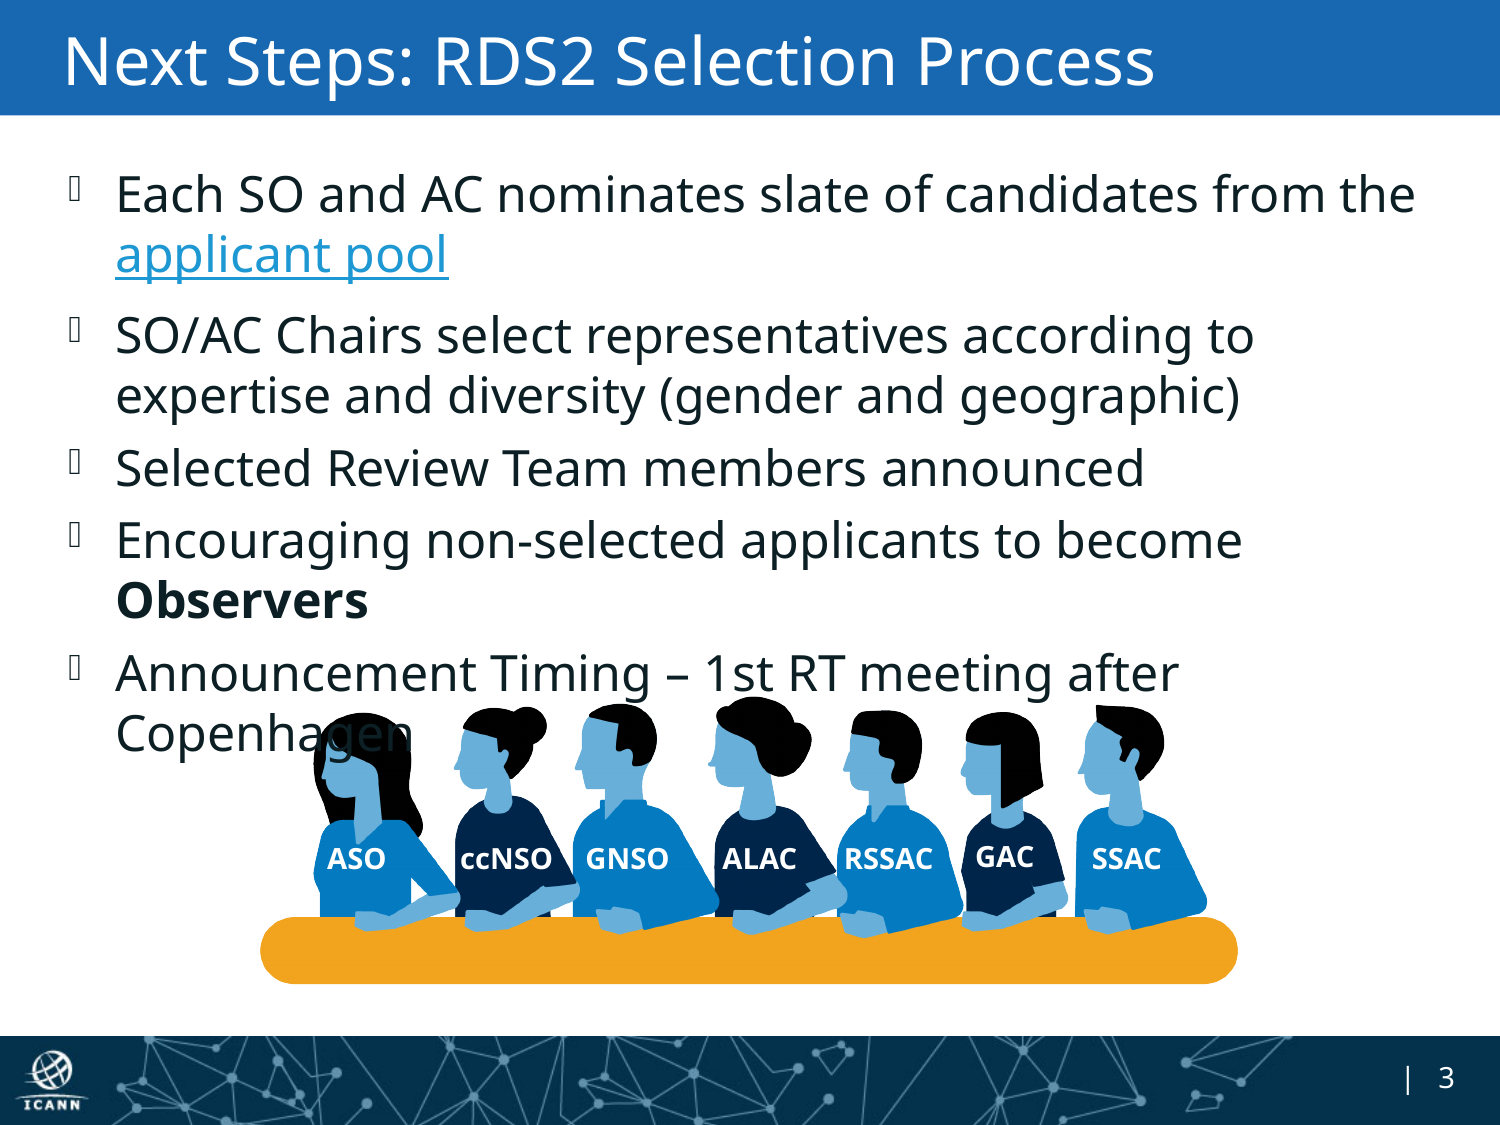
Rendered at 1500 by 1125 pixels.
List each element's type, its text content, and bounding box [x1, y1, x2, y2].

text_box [252, 688, 1247, 994]
text_box Each SO and AC nominates slate of candidates from the applicant pool SO/AC Chairs select representatives according to expertise and diversity (gender and geographic) Selected Review Team members announced Encouraging non-selected applicants to become Observers Announcement Timing – 1st RT meeting after Copenhagen [53, 155, 1447, 769]
title Next Steps: RDS2 Selection Process [0, 0, 1500, 116]
picture [0, 1036, 1500, 1125]
